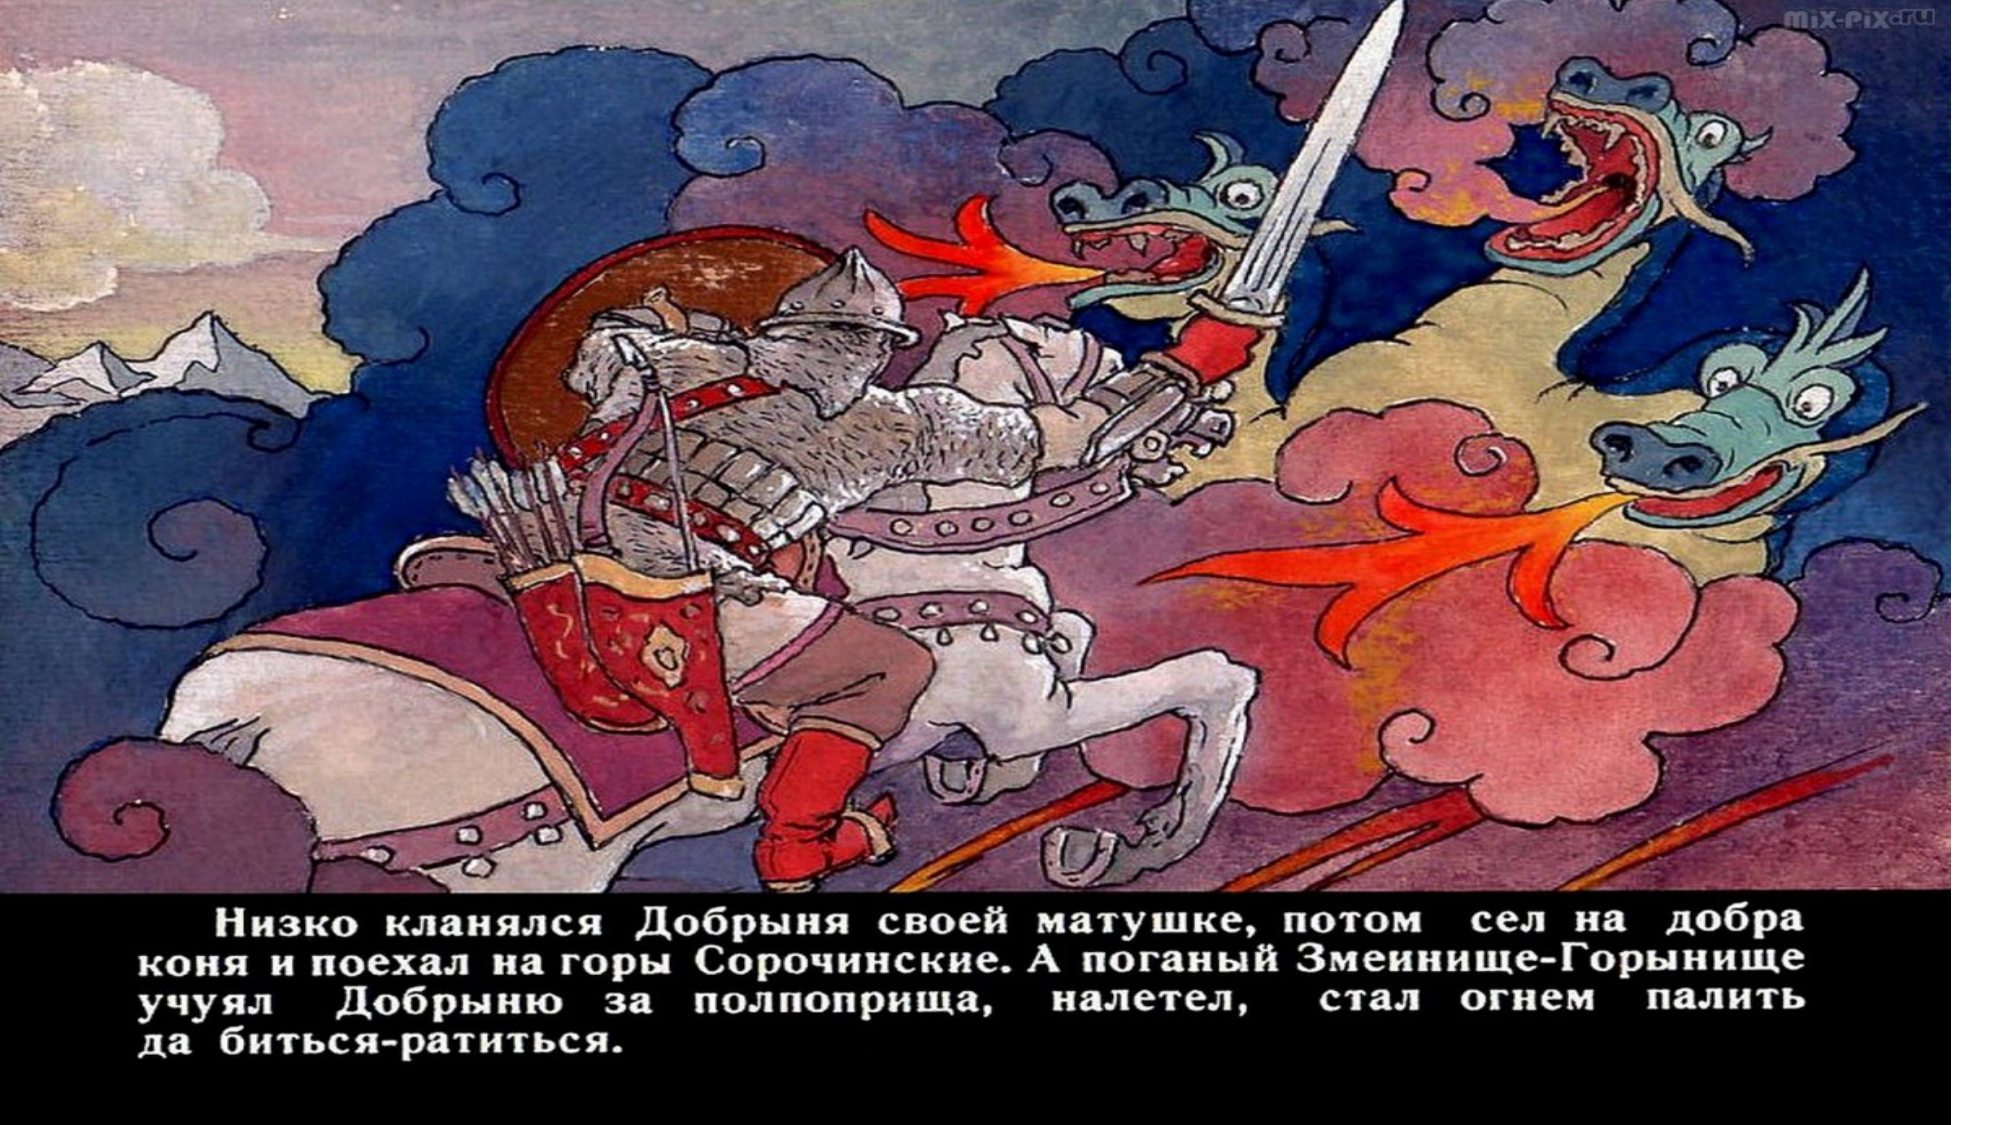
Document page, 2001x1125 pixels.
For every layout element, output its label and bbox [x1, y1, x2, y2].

list [0, 0, 1951, 1125]
